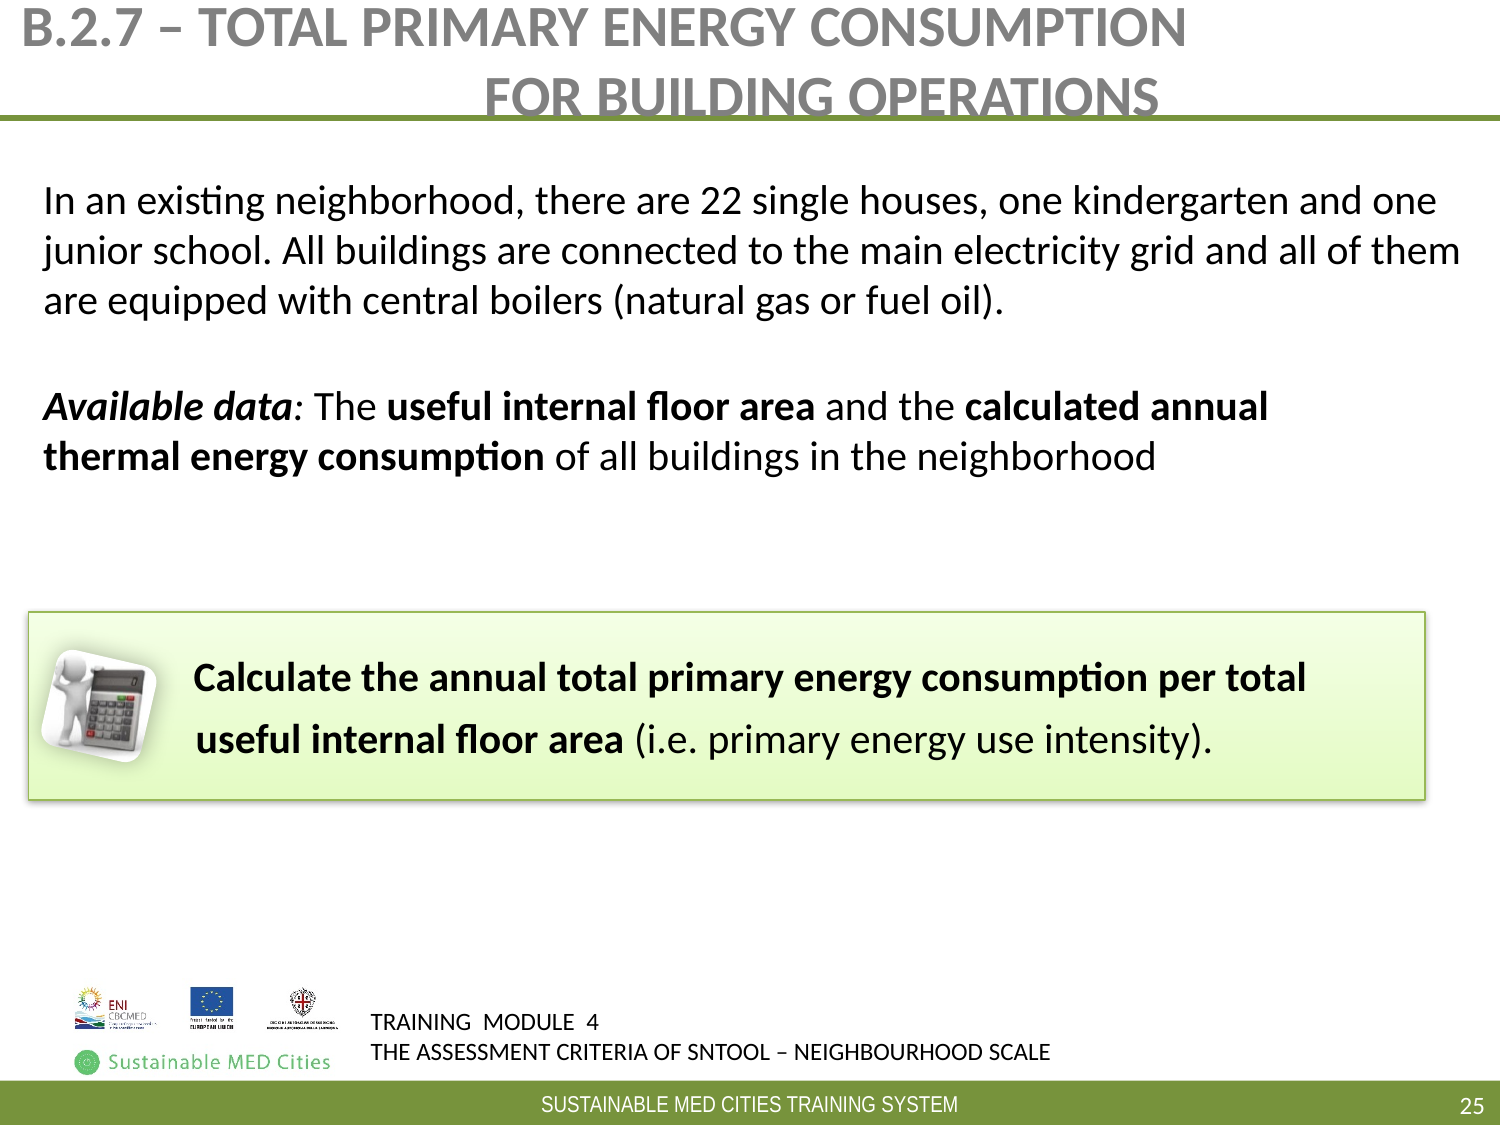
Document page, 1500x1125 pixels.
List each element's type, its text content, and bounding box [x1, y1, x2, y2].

list In an existing neighborhood, there are 22 single houses, one kindergarten and one junior school. All buildings are connected to the main electricity grid and all of them are equipped with central boilers (natural gas or fuel oil). [28, 165, 1488, 338]
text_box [28, 611, 1426, 801]
title B.2.7 – TOTAL PRIMARY ENERGY CONSUMPTION FOR BUILDING OPERATIONS [0, 0, 1500, 117]
picture [62, 978, 356, 1080]
text_box Available data: The useful internal floor area and the calculated annual thermal energy consumption of all buildings in the neighborhood [28, 371, 1380, 499]
slide_number 25 [1399, 1074, 1500, 1125]
